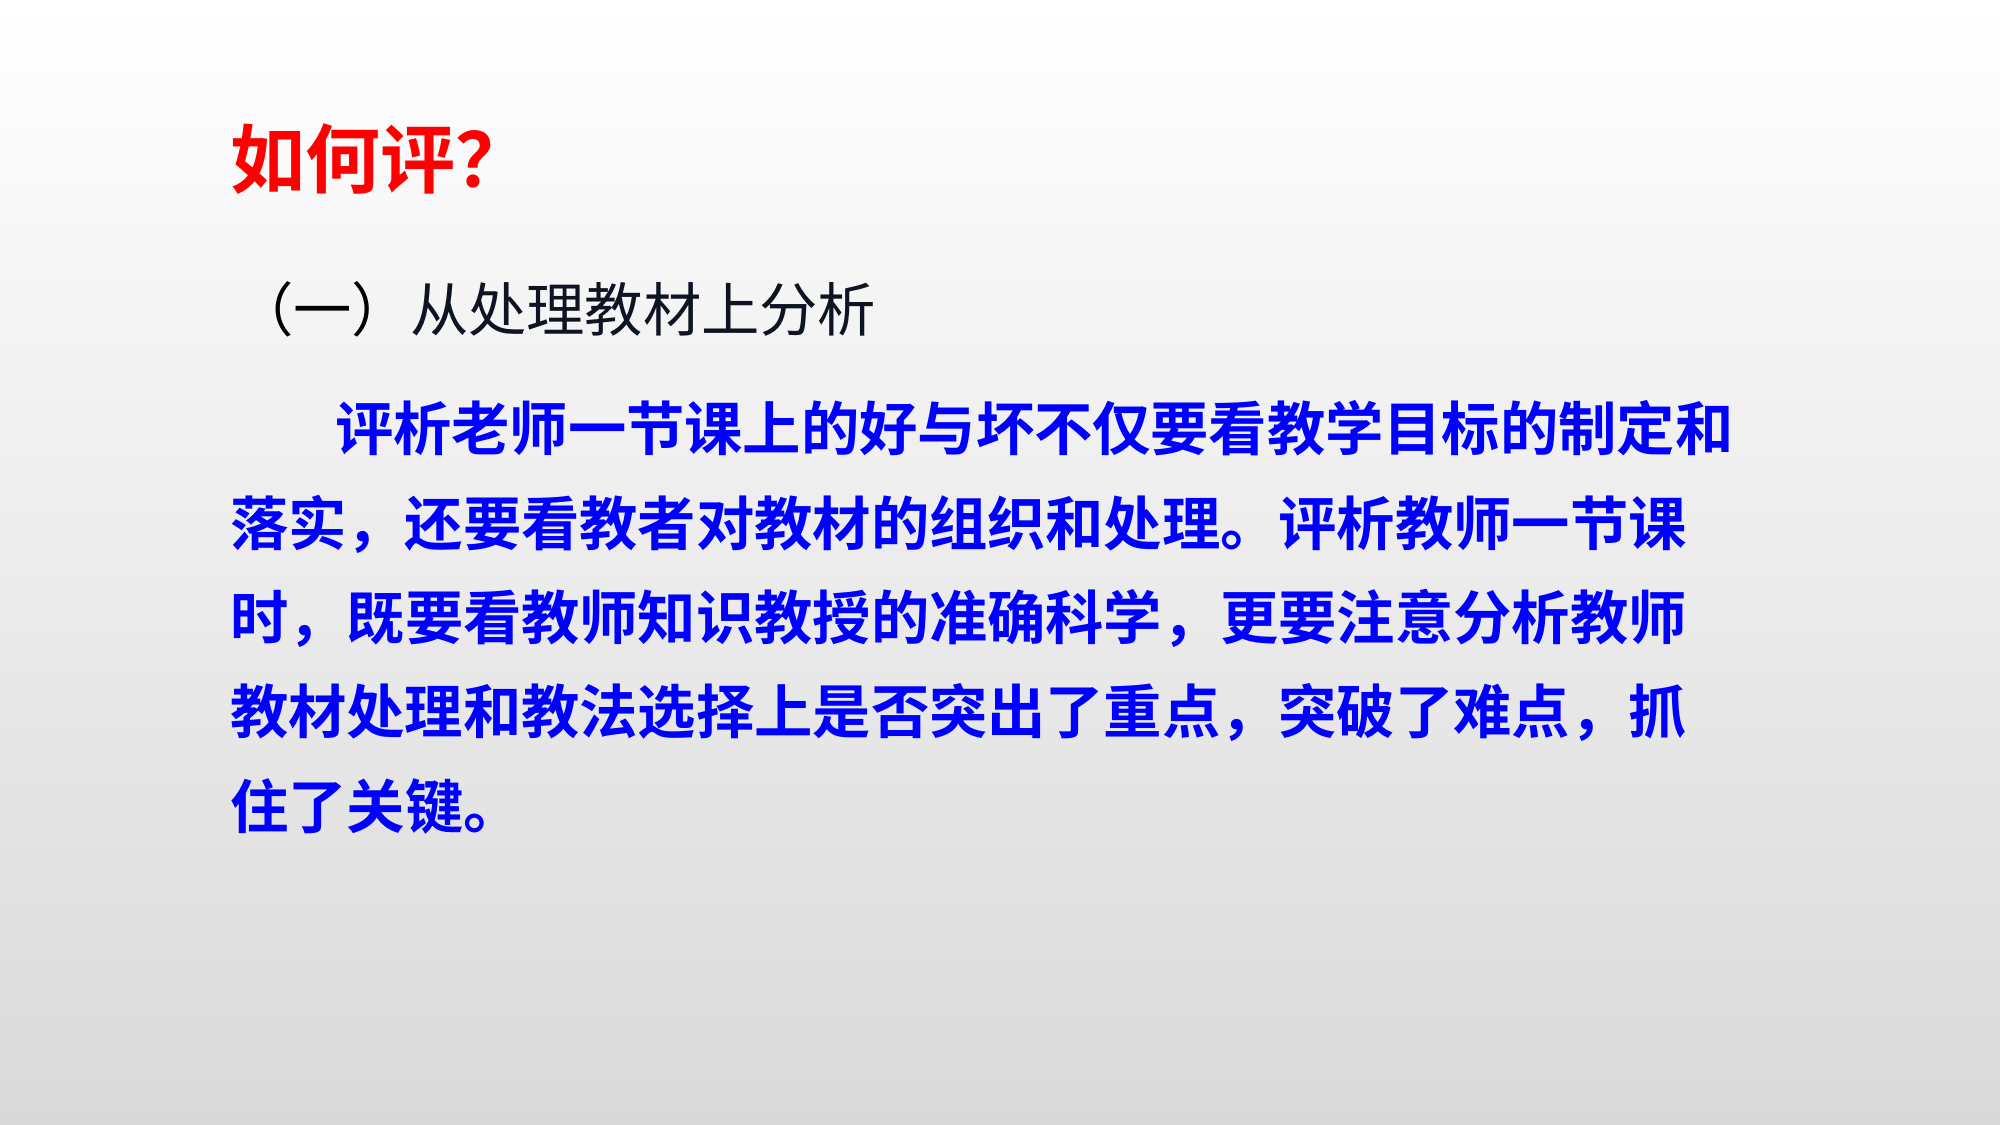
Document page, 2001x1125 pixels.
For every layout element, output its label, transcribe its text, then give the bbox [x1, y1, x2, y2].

text_box （一）从处理教材上分析 [141, 217, 1005, 352]
text_box 如何评？ [215, 105, 628, 210]
text_box 评析老师一节课上的好与坏不仅要看教学目标的制定和落实，还要看教者对教材的组织和处理。评析教师一节课时，既要看教师知识教授的准确科学，更要注意分析教师教材处理和教法选择上是否突出了重点，突破了难点，抓住了关键。 [215, 360, 1756, 848]
